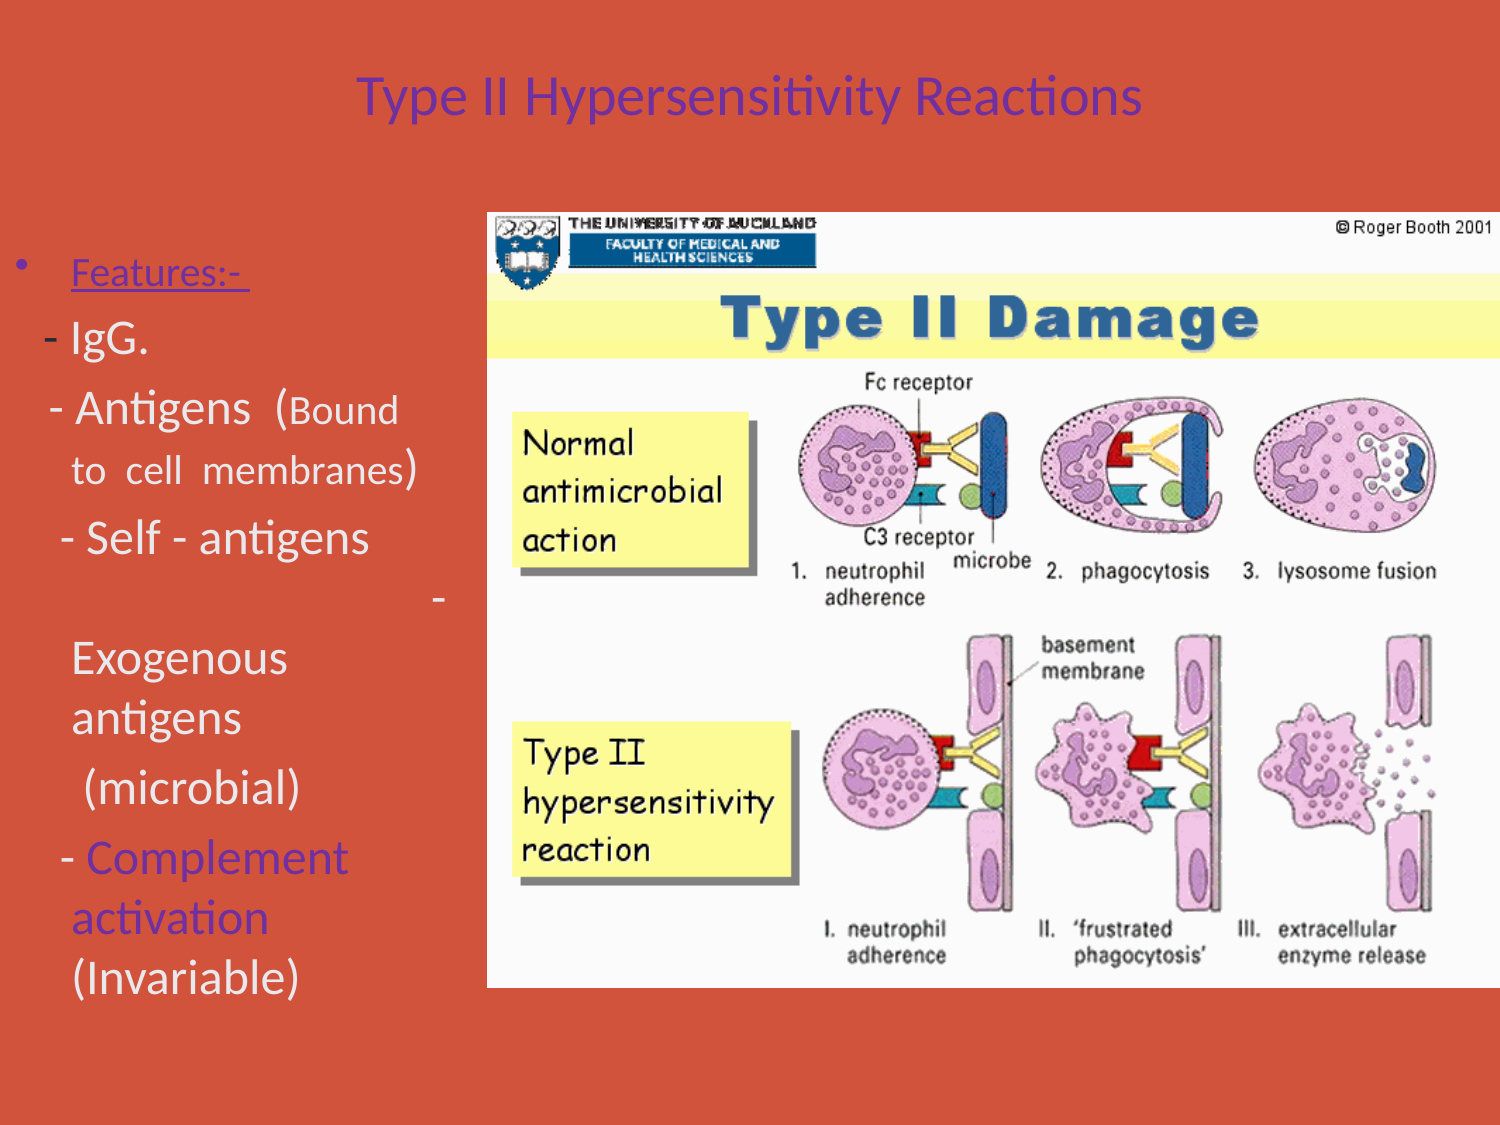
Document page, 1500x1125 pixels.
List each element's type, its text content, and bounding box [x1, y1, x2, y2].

text_box Type II Hypersensitivity Reactions [0, 50, 1500, 135]
text_box Features:- - IgG. - Antigens (Bound to cell membranes) - Self - antigens - Exogenous antigens (microbial) - Complement activation (Invariable) [0, 237, 463, 1013]
picture [487, 212, 1500, 988]
